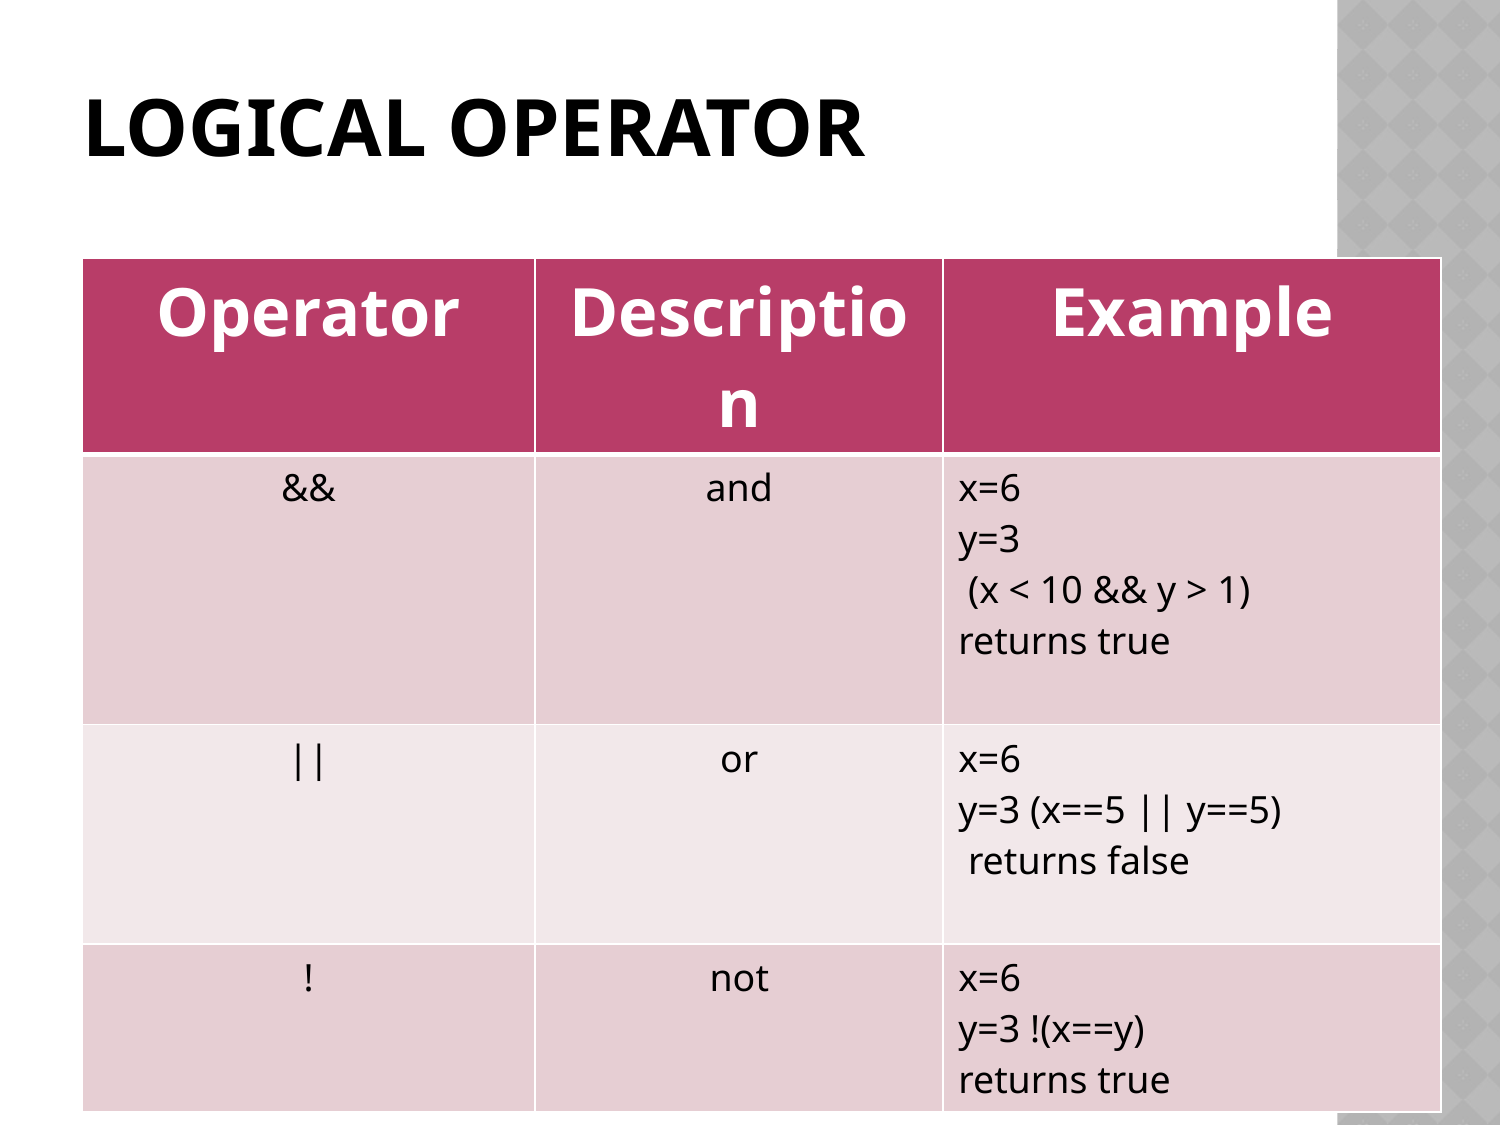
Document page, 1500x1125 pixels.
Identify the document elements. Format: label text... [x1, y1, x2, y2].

table_header Operator [83, 259, 534, 452]
table_cell and [536, 457, 942, 724]
table_header Description [536, 259, 942, 452]
title Logical Operator [75, 52, 1263, 173]
table_cell x=6 y=3 (x==5 || y==5) returns false [944, 725, 1440, 943]
table_header Example [944, 259, 1440, 452]
table_cell not [536, 945, 942, 1111]
table_cell && [83, 457, 534, 724]
table_cell || [83, 725, 534, 943]
table_cell or [536, 725, 942, 943]
table_cell ! [83, 945, 534, 1111]
table_cell x=6 y=3 (x < 10 && y > 1) returns true [944, 457, 1440, 724]
table_cell x=6 y=3 !(x==y) returns true [944, 945, 1440, 1111]
